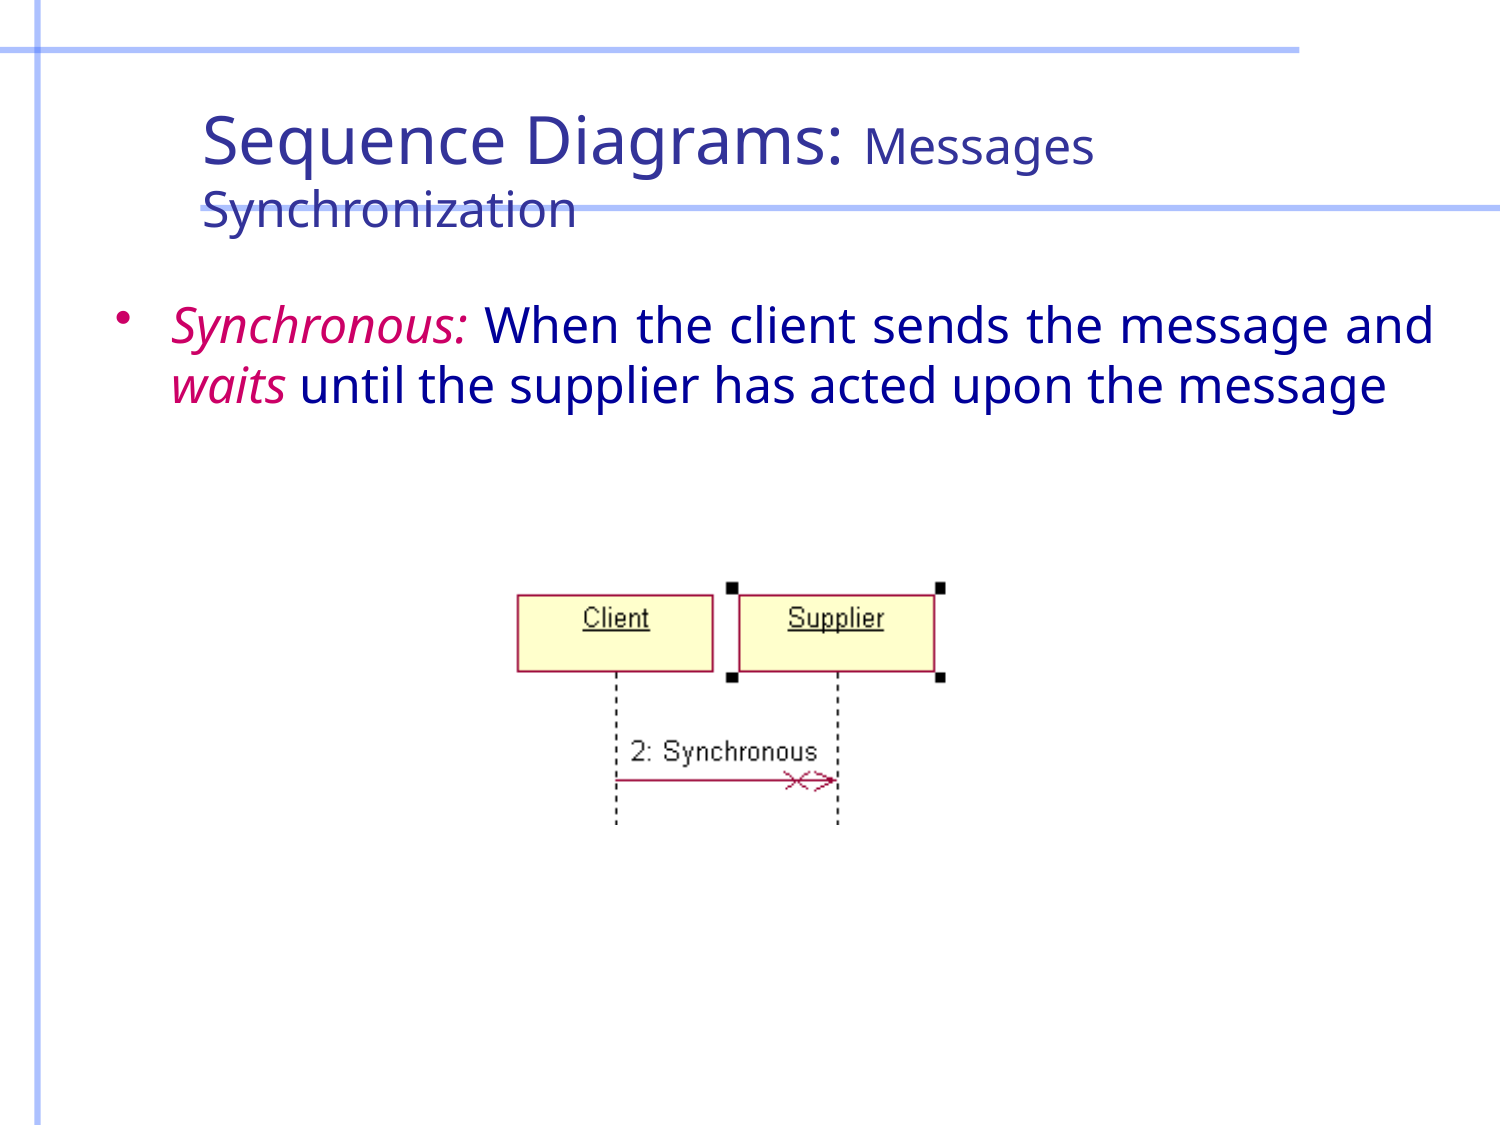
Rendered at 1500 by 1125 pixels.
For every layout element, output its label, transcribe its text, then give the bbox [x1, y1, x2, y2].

text_box Synchronous: When the client sends the message and waits until the supplier has acted upon the message [100, 285, 1451, 471]
text_box Sequence Diagrams: Messages Synchronization [187, 90, 1436, 245]
picture [501, 562, 987, 825]
